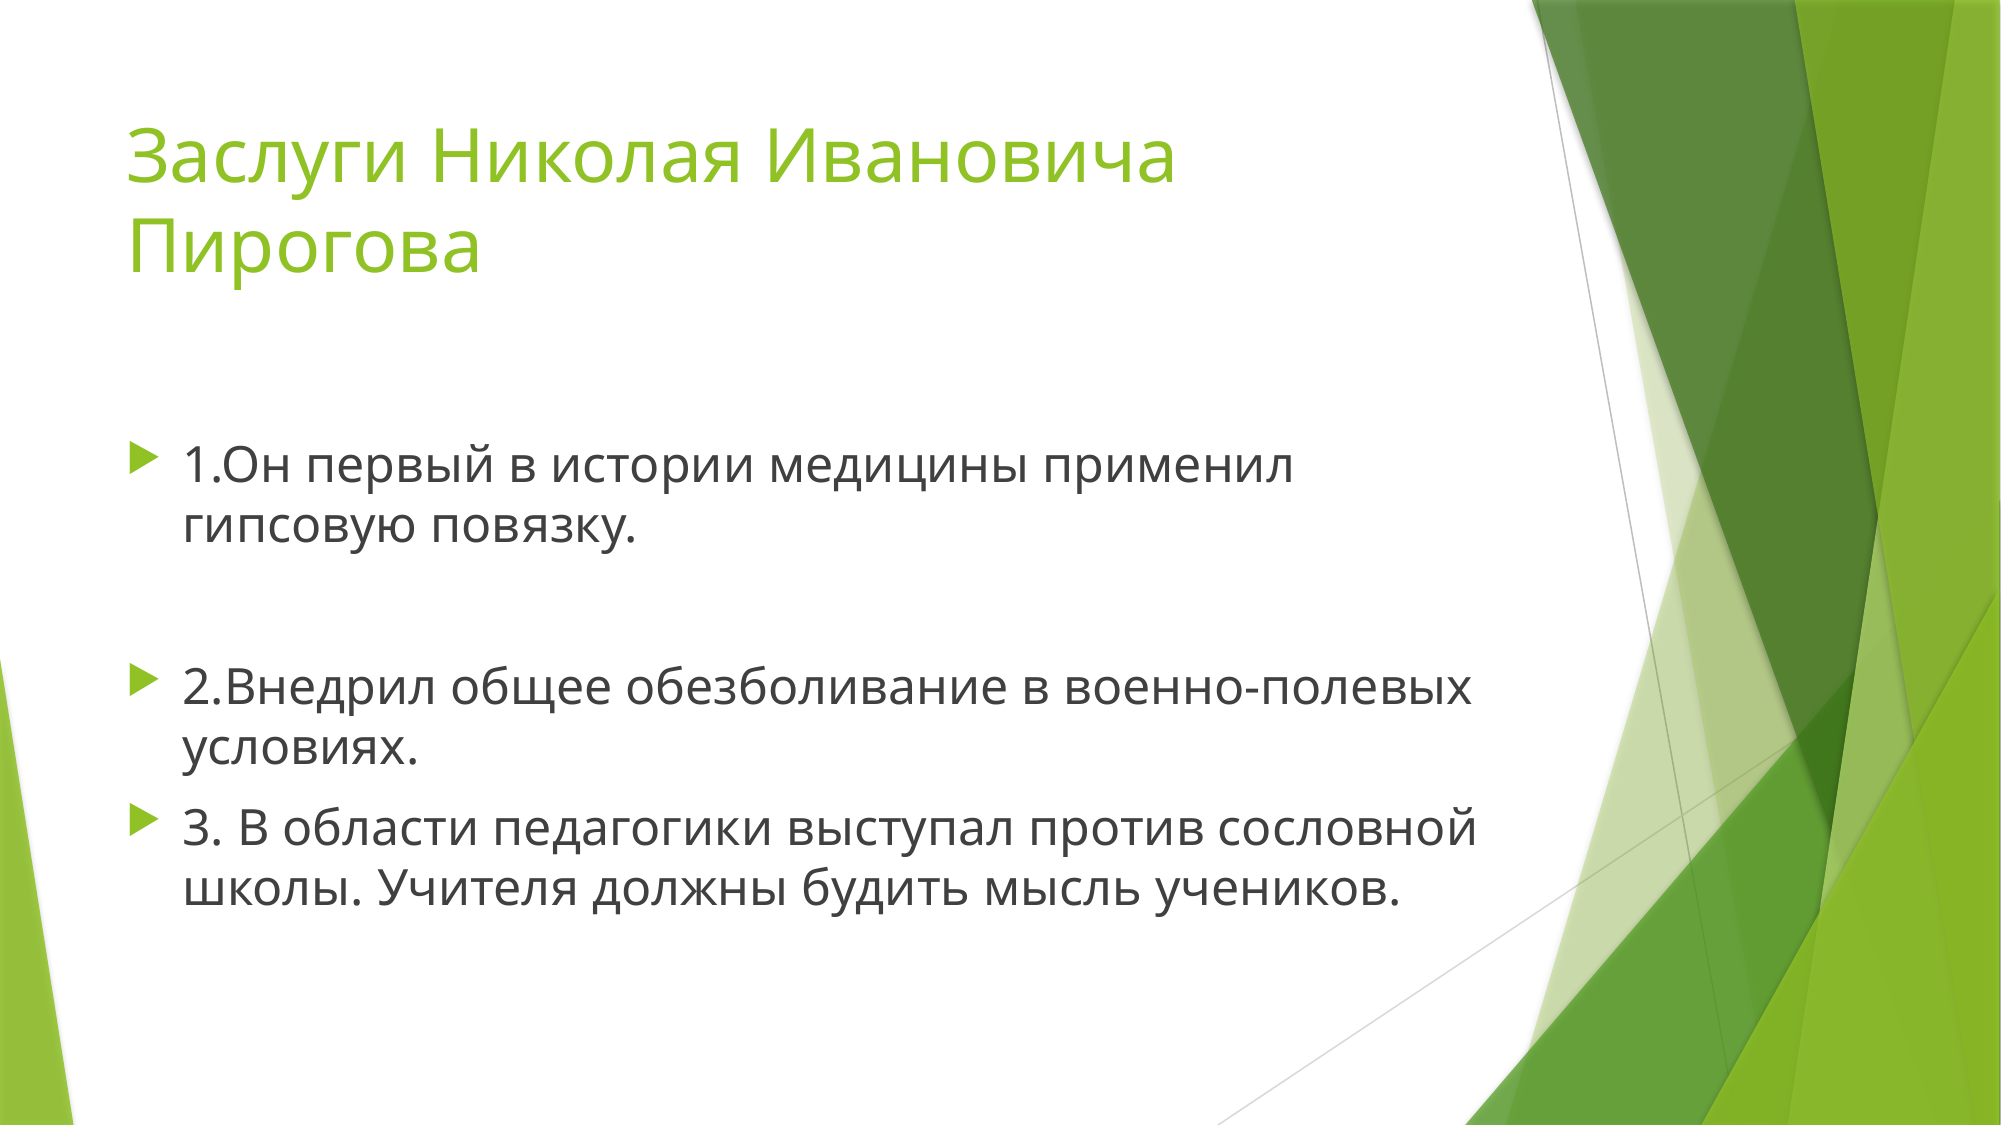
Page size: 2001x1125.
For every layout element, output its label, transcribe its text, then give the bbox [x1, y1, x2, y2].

list 1.Он первый в истории медицины применил гипсовую повязку. 2.Внедрил общее обезболивание в военно-полевых условиях. 3. В области педагогики выступал против сословной школы. Учителя должны будить мысль учеников. [111, 354, 1522, 992]
title Заслуги Николая Ивановича Пирогова [111, 99, 1522, 317]
